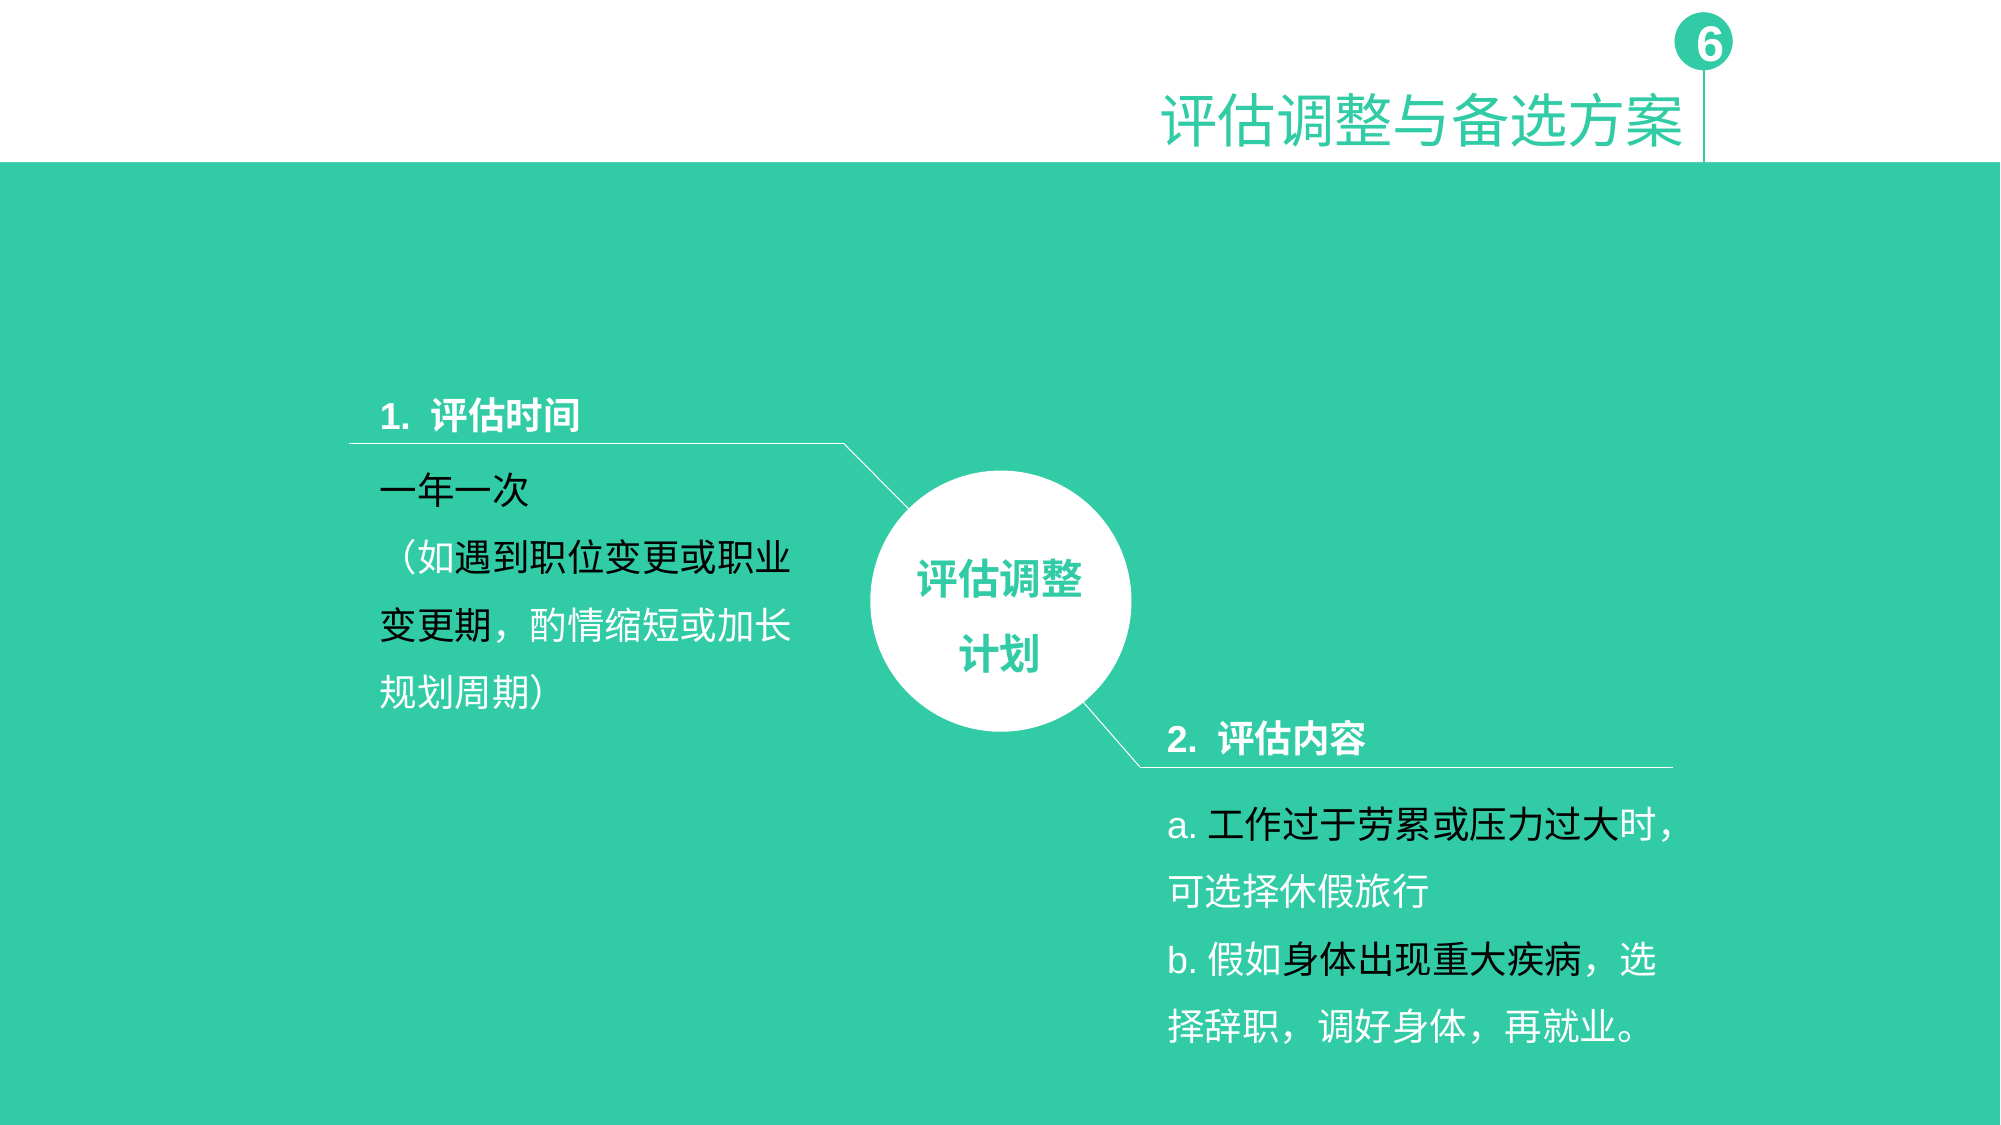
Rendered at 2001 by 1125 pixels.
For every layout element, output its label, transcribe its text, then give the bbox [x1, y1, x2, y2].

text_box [870, 470, 1132, 732]
text_box 1. 评估时间 [365, 384, 609, 443]
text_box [1082, 701, 1140, 767]
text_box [1672, 10, 1735, 191]
text_box 2. 评估内容 [1152, 707, 1396, 767]
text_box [843, 443, 909, 509]
text_box 一年一次 （如遇到职位变更或职业变更期，酌情缩短或加长规划周期） [365, 459, 836, 722]
text_box 评估调整与备选方案 [1139, 76, 1672, 162]
text_box a.工作过于劳累或压力过大时，可选择休假旅行 b.假如身体出现重大疾病，选择辞职，调好身体，再就业。 [1152, 770, 1673, 1056]
text_box [0, 0, 2000, 163]
